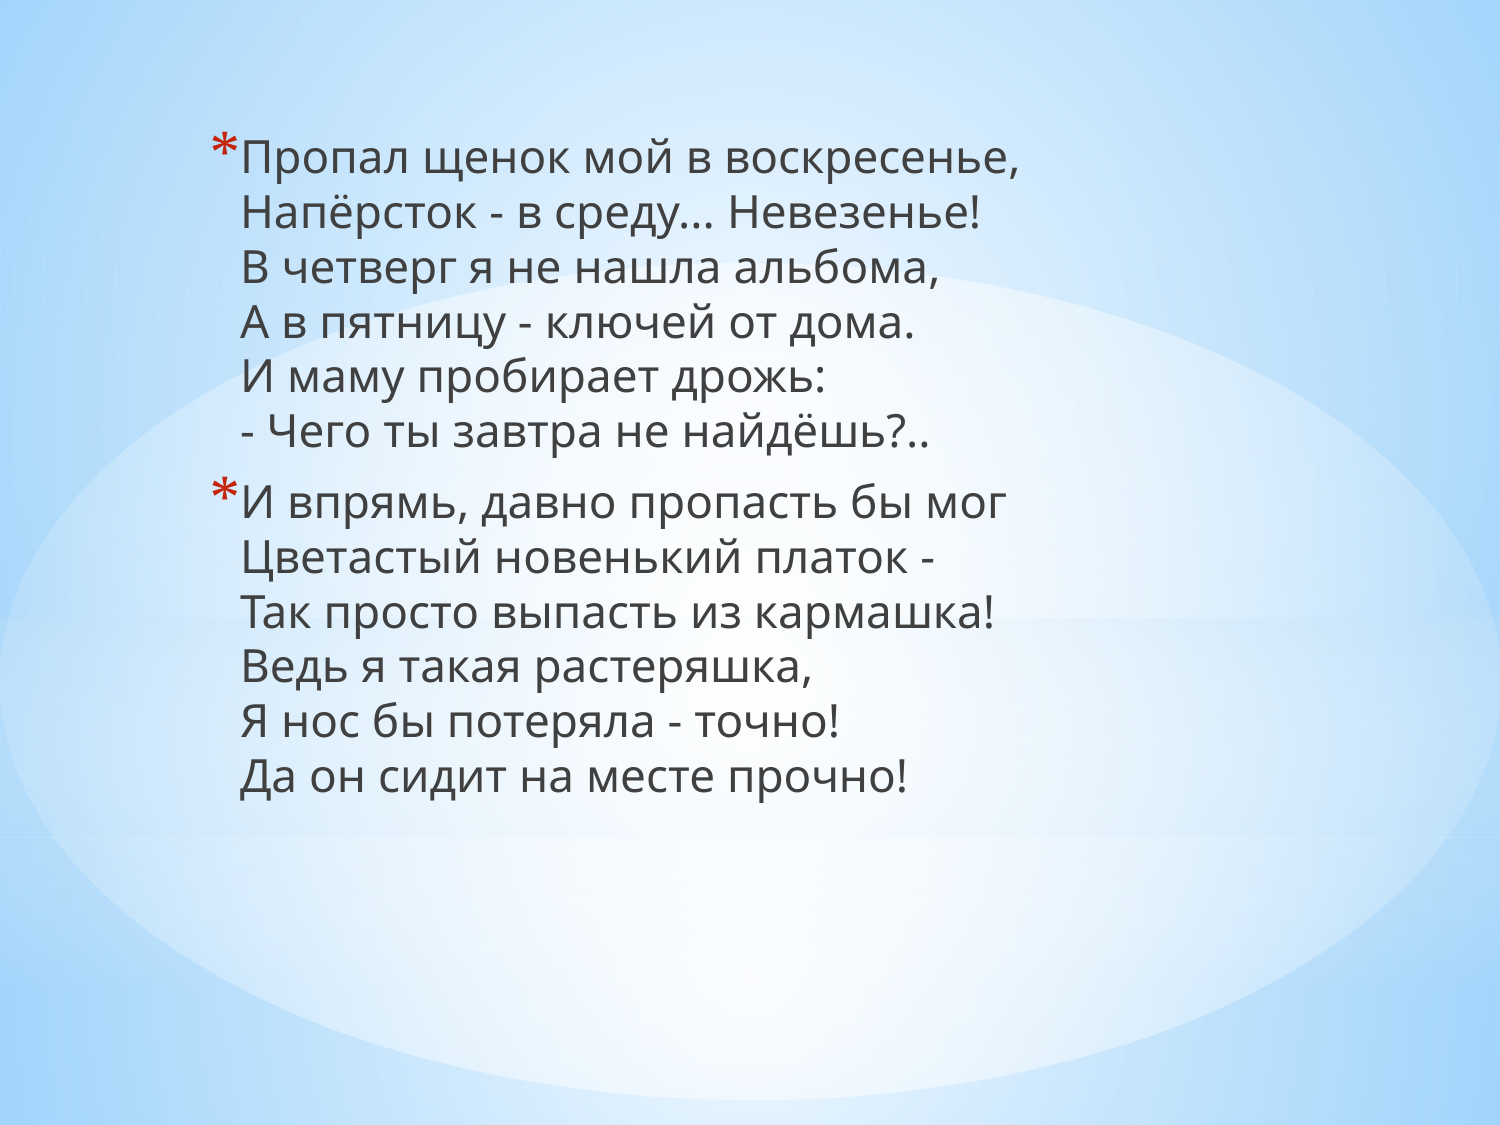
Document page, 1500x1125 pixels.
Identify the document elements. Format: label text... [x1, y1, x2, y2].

list Пропал щенок мой в воскресенье, Напёрсток - в среду... Невезенье! В четверг я не нашла альбома, А в пятницу - ключей от дома. И маму пробирает дрожь: - Чего ты завтра не найдёшь?.. И впрямь, давно пропасть бы мог Цветастый новенький платок - Так просто выпасть из кармашка! Ведь я такая растеряшка, Я нос бы потеряла - точно! Да он сидит на месте прочно! [187, 120, 1306, 1047]
